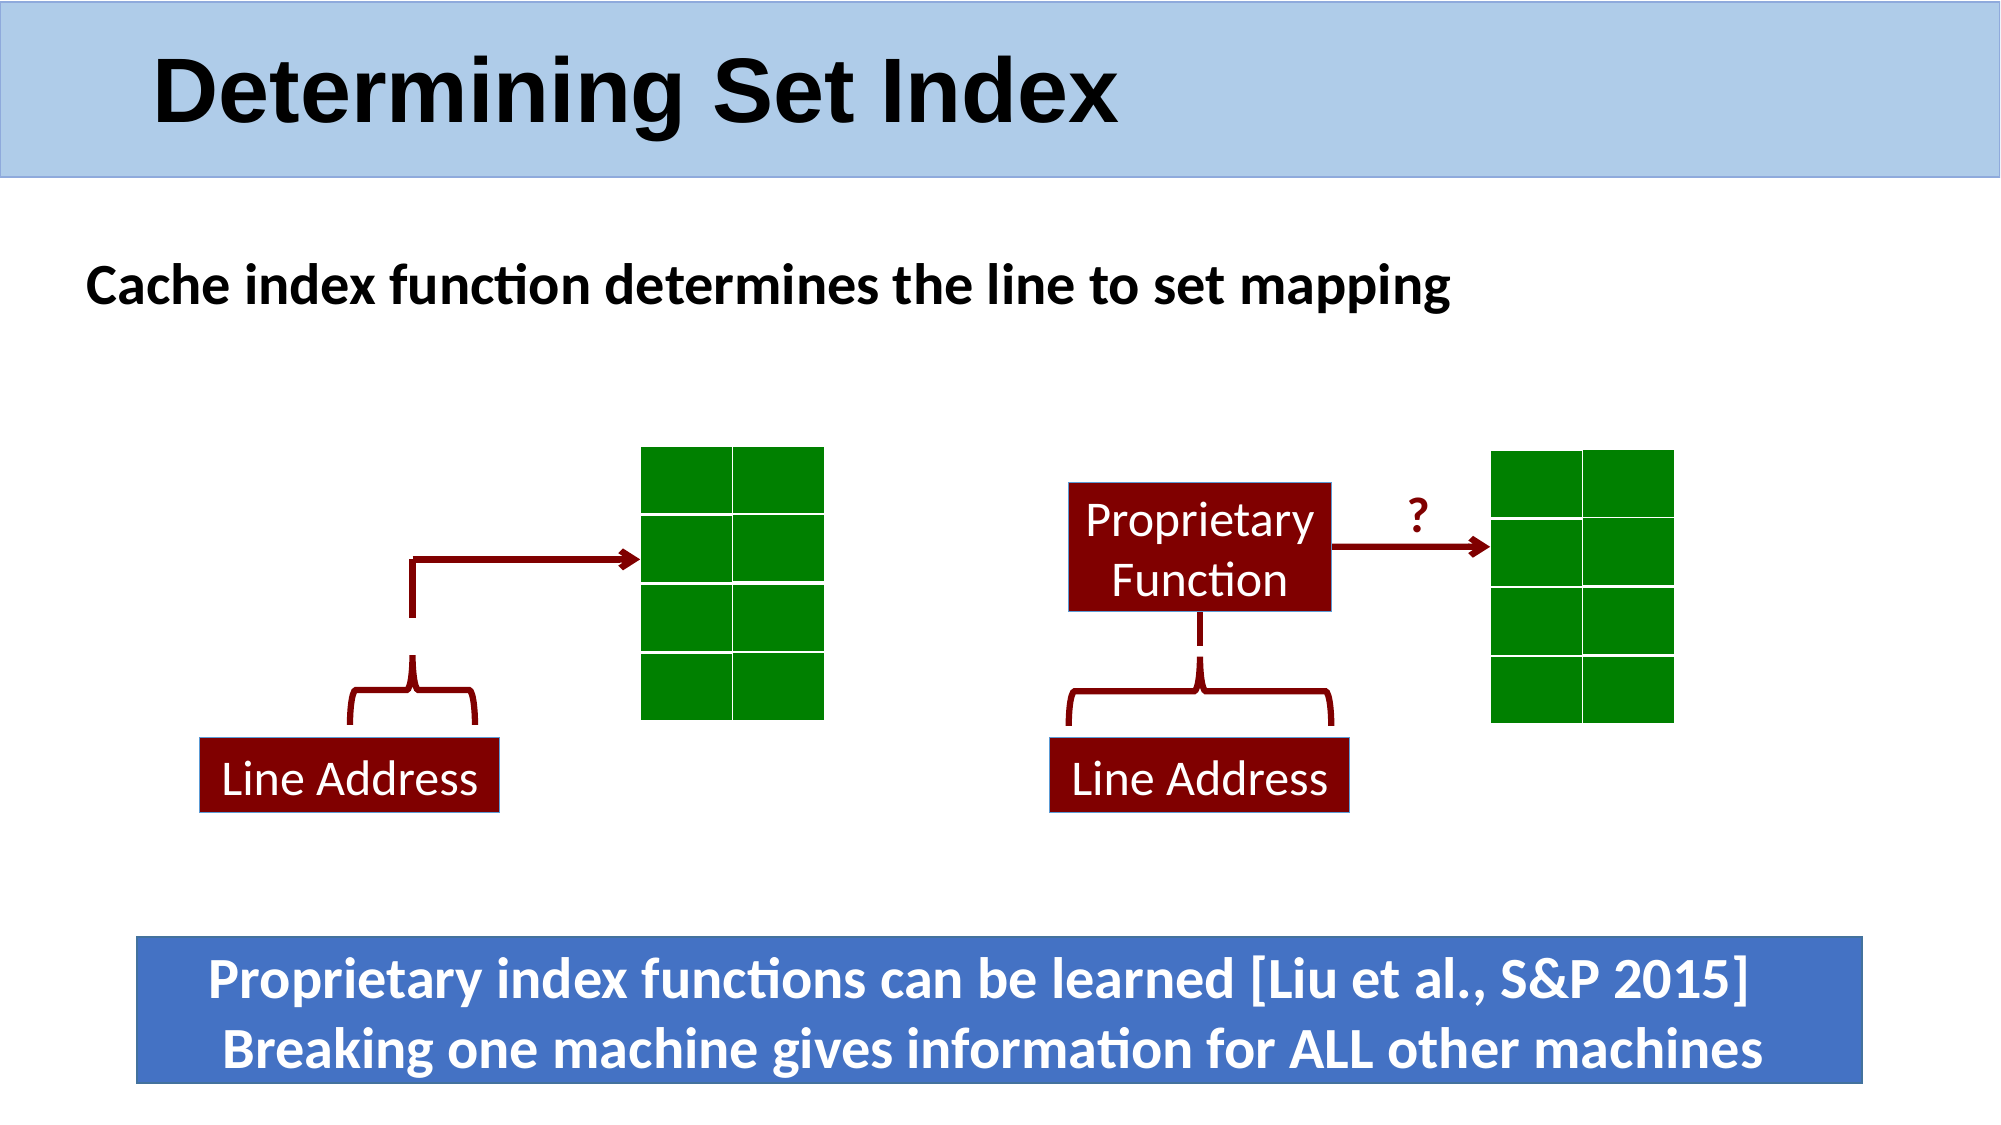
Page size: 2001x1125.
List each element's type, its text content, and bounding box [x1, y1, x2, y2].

text_box [732, 514, 825, 582]
text_box [640, 515, 732, 583]
text_box [640, 446, 732, 514]
text_box Cache index function determines the line to set mapping [71, 238, 1467, 324]
text_box [732, 652, 825, 721]
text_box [1049, 449, 1675, 813]
title Determining Set Index [137, 34, 1863, 151]
text_box [732, 446, 825, 514]
text_box [640, 653, 732, 721]
text_box [732, 584, 825, 652]
text_box Proprietary index functions can be learned [Liu et al., S&P 2015] Breaking one machine gives information for ALL other machines [136, 936, 1863, 1084]
text_box [348, 655, 477, 725]
text_box [640, 584, 732, 652]
text_box Line Address [199, 737, 500, 813]
